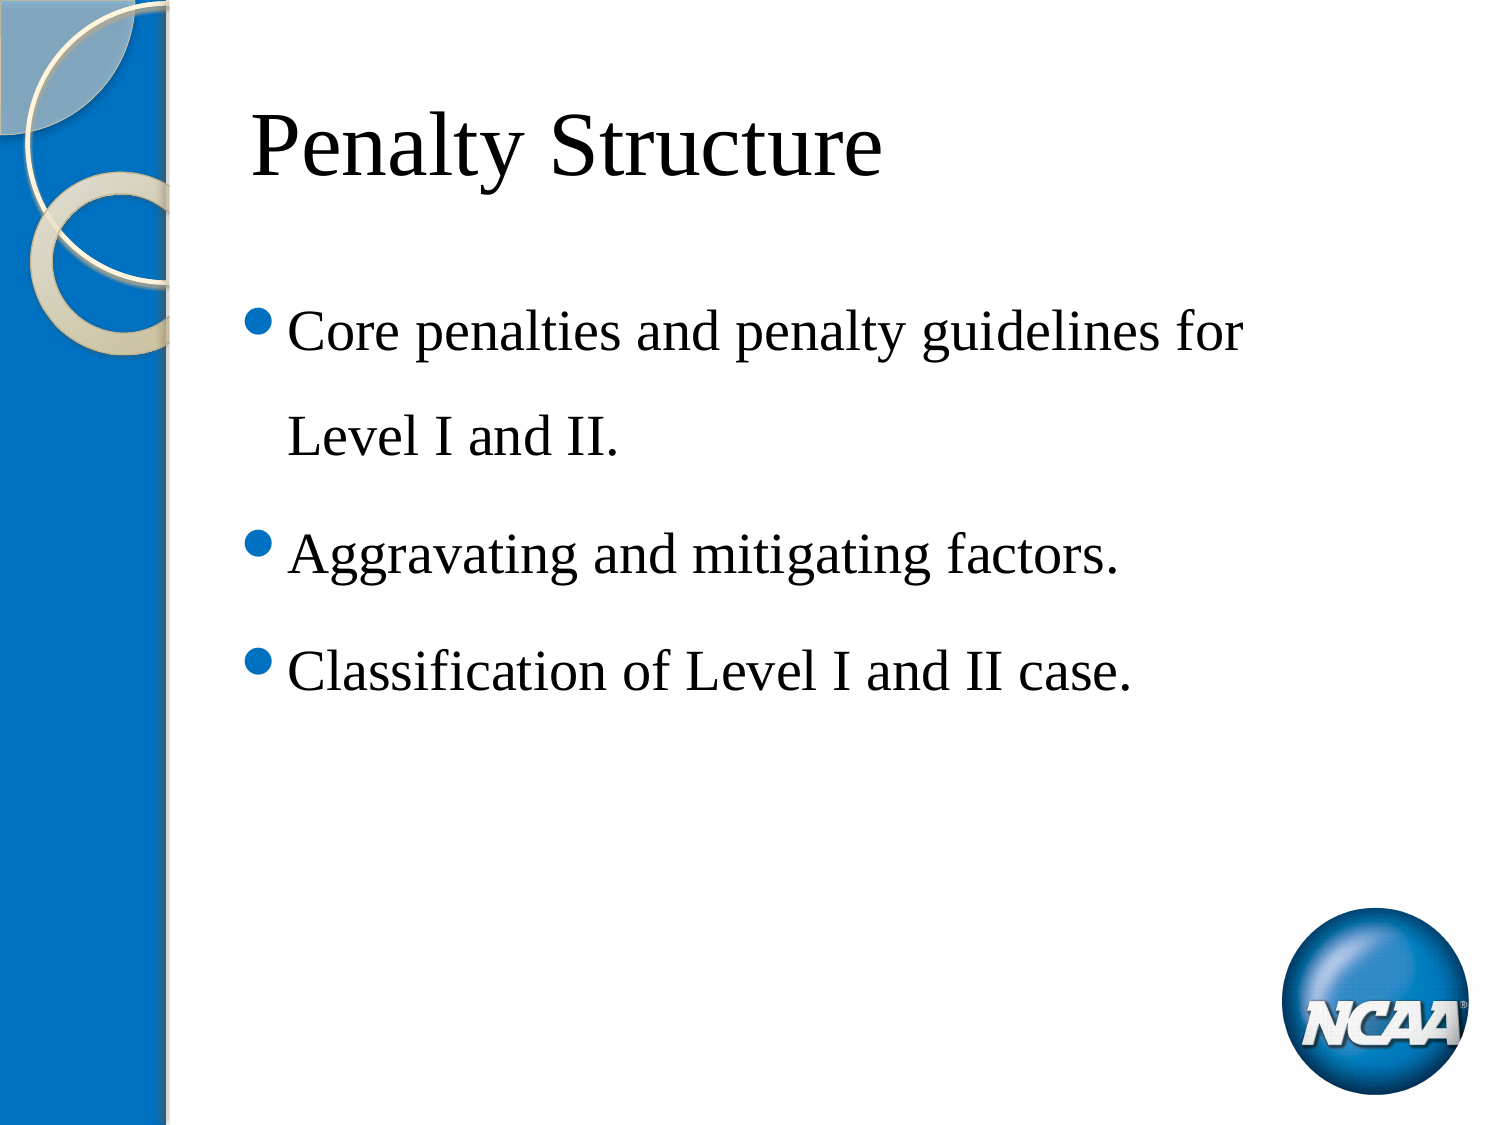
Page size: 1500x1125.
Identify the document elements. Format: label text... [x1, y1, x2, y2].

title Penalty Structure [235, 45, 1466, 233]
picture [1274, 900, 1477, 1102]
list Core penalties and penalty guidelines for Level I and II. Aggravating and mitigating factors. Classification of Level I and II case. [212, 249, 1263, 750]
